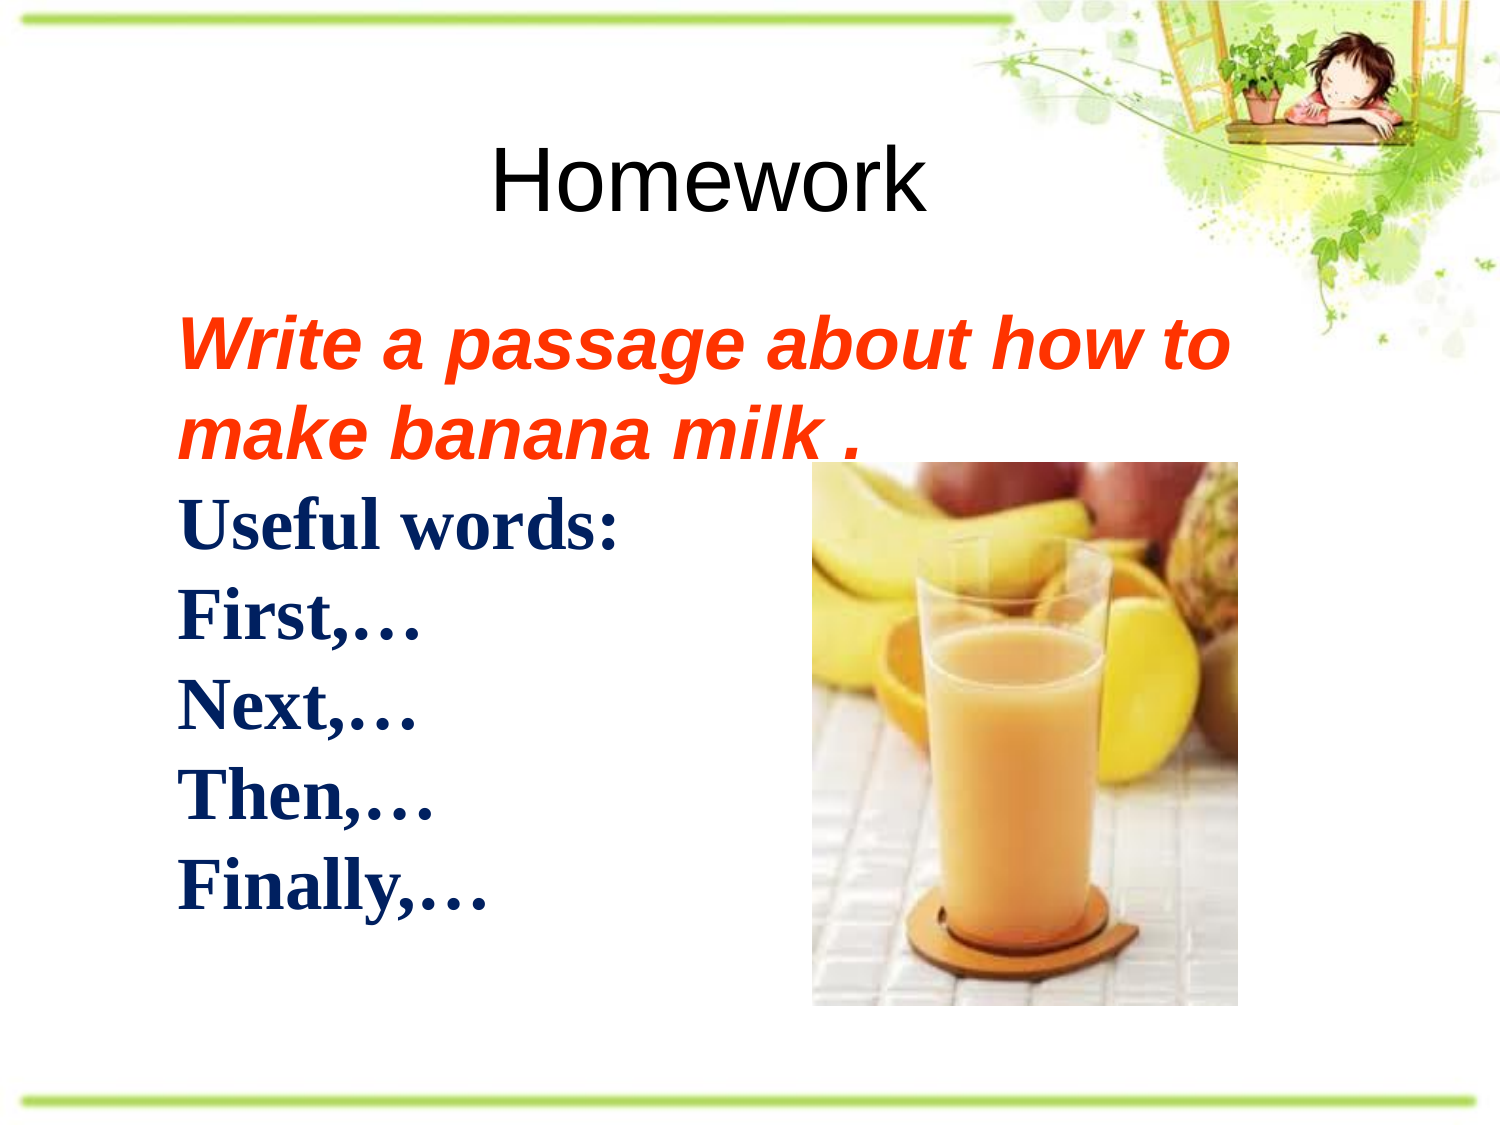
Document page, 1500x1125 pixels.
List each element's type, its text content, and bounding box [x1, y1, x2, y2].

text_box Homework [474, 112, 1050, 238]
text_box Write a passage about how to make banana milk . Useful words: First,… Next,… Then,… Finally,… [162, 287, 1313, 1125]
picture [0, 0, 1500, 1125]
picture [812, 462, 1238, 1006]
